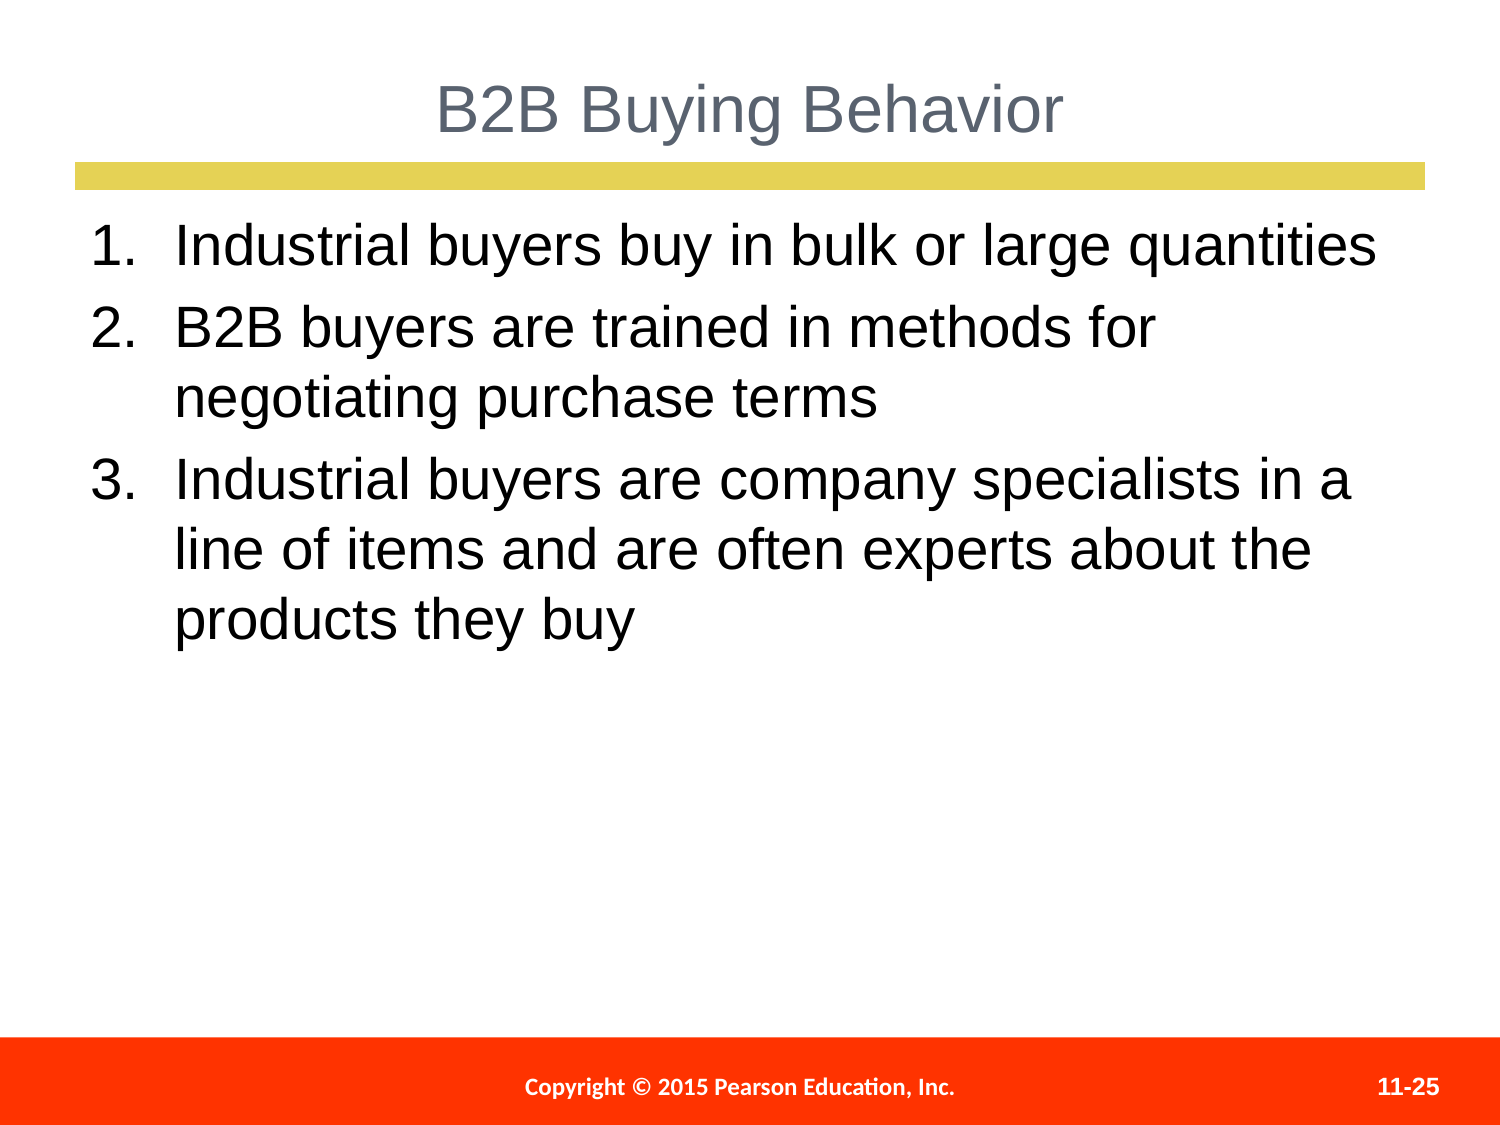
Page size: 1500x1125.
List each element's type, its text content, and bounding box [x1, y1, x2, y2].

title B2B Buying Behavior [74, 12, 1426, 199]
list Industrial buyers buy in bulk or large quantities B2B buyers are trained in methods for negotiating purchase terms Industrial buyers are company specialists in a line of items and are often experts about the products they buy [74, 199, 1426, 1006]
